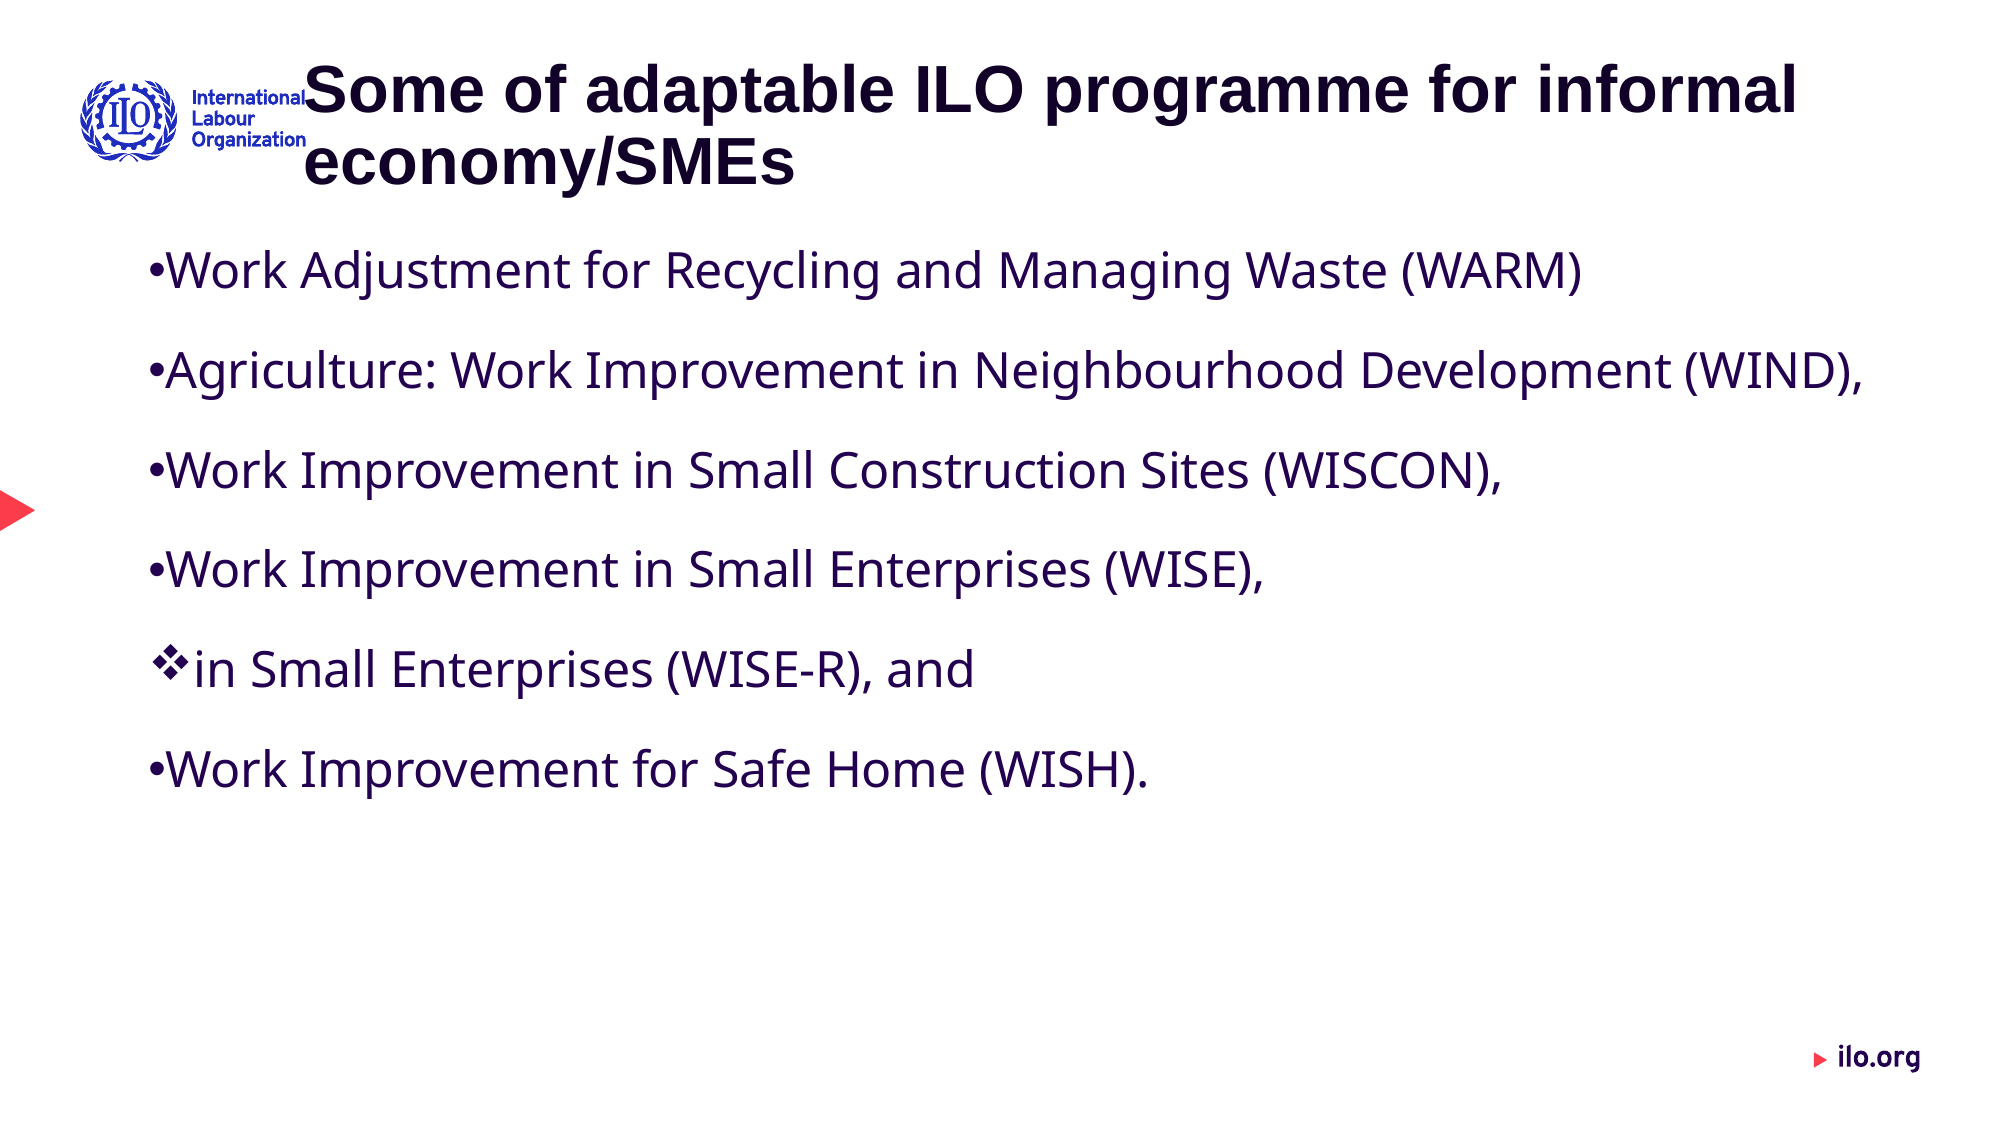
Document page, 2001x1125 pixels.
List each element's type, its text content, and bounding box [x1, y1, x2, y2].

text_box Work Adjustment for Recycling and Managing Waste (WARM) Agriculture: Work Improvement in Neighbourhood Development (WIND), Work Improvement in Small Construction Sites (WISCON), Work Improvement in Small Enterprises (WISE), in Small Enterprises (WISE-R), and Work Improvement for Safe Home (WISH). [116, 237, 1891, 1091]
title Some of adaptable ILO programme for informal economy/SMEs [303, 54, 1906, 155]
